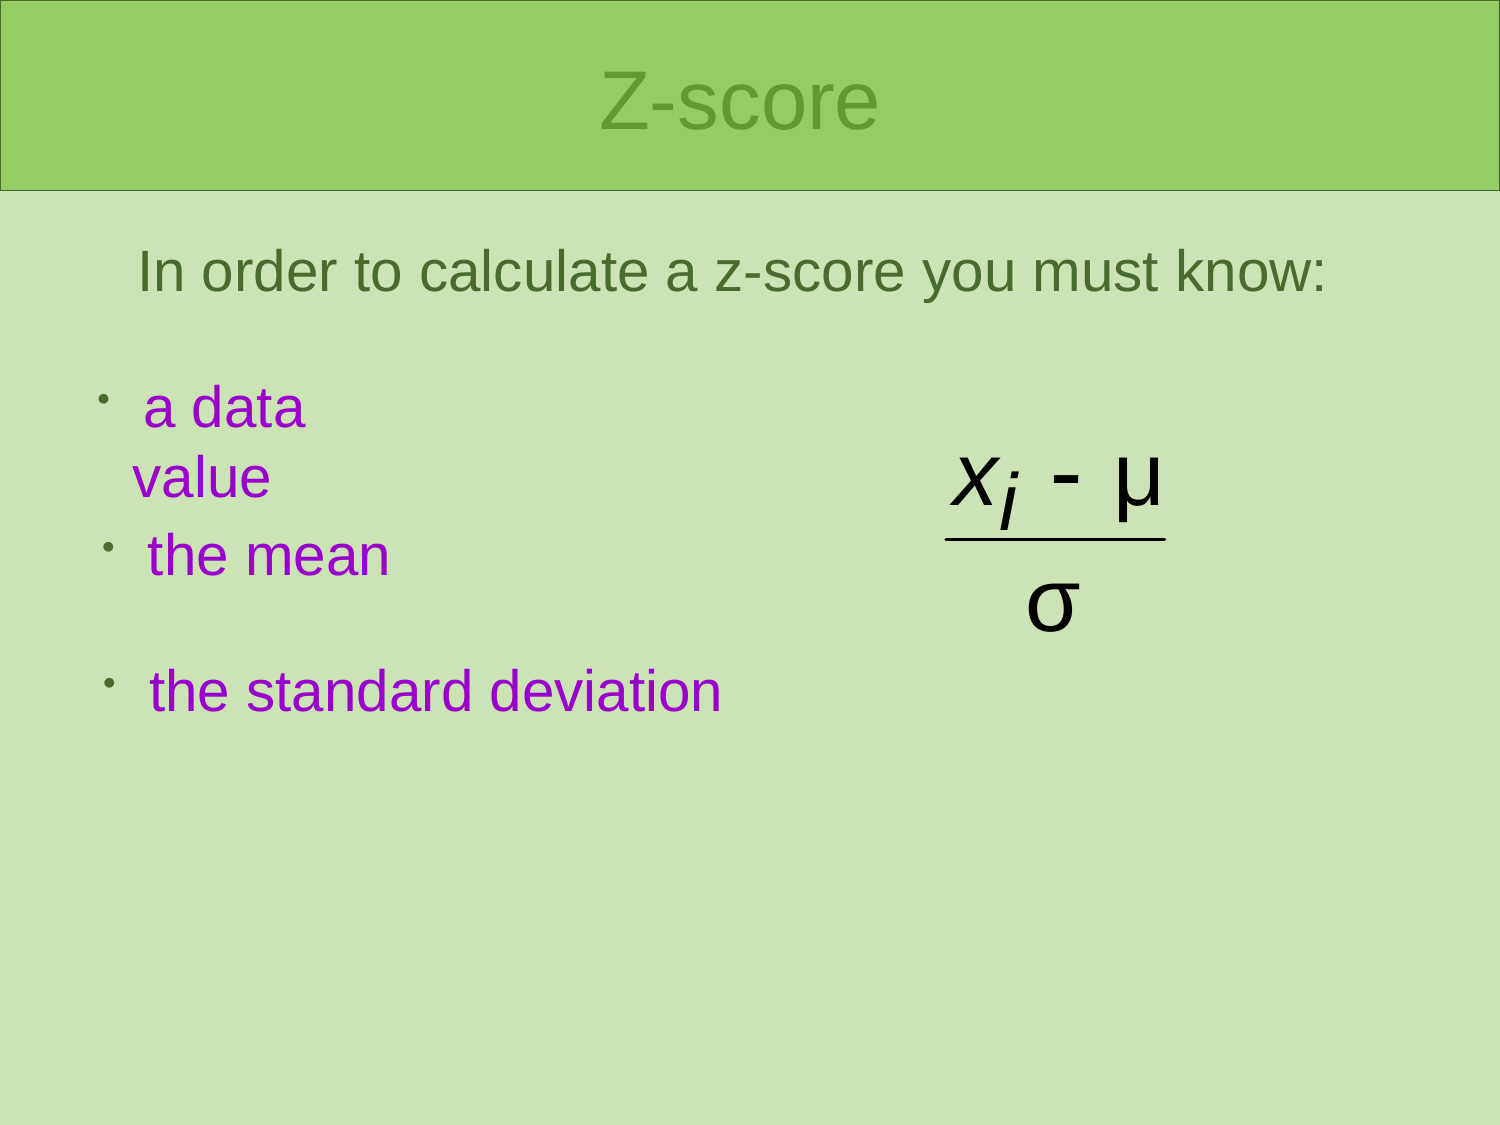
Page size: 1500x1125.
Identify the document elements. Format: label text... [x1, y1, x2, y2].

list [932, 420, 1184, 646]
text_box a data value [82, 361, 455, 517]
title Z-score [74, 30, 1406, 162]
text_box the mean [87, 509, 460, 595]
text_box the standard deviation [88, 645, 829, 730]
list In order to calculate a z-score you must know: [76, 225, 1390, 327]
